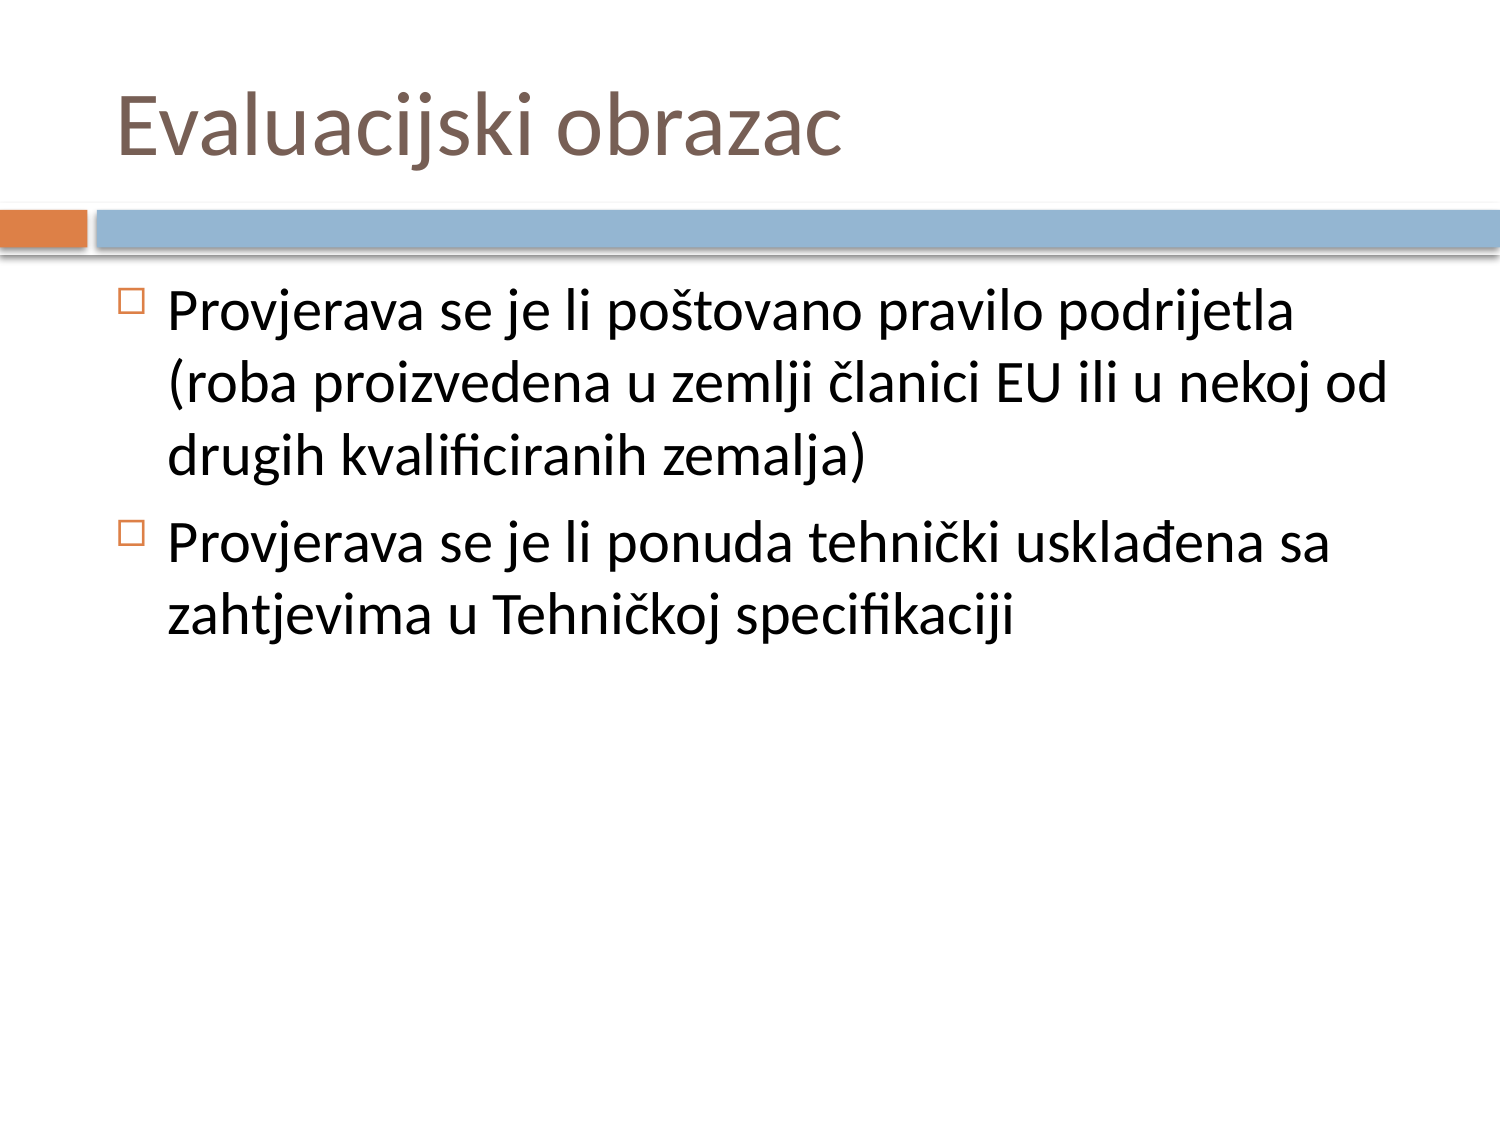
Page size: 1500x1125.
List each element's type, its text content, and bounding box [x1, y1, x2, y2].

title Evaluacijski obrazac [100, 37, 1439, 201]
list Provjerava se je li poštovano pravilo podrijetla (roba proizvedena u zemlji članici EU ili u nekoj od drugih kvalificiranih zemalja) Provjerava se je li ponuda tehnički usklađena sa zahtjevima u Tehničkoj specifikaciji [100, 262, 1439, 1001]
